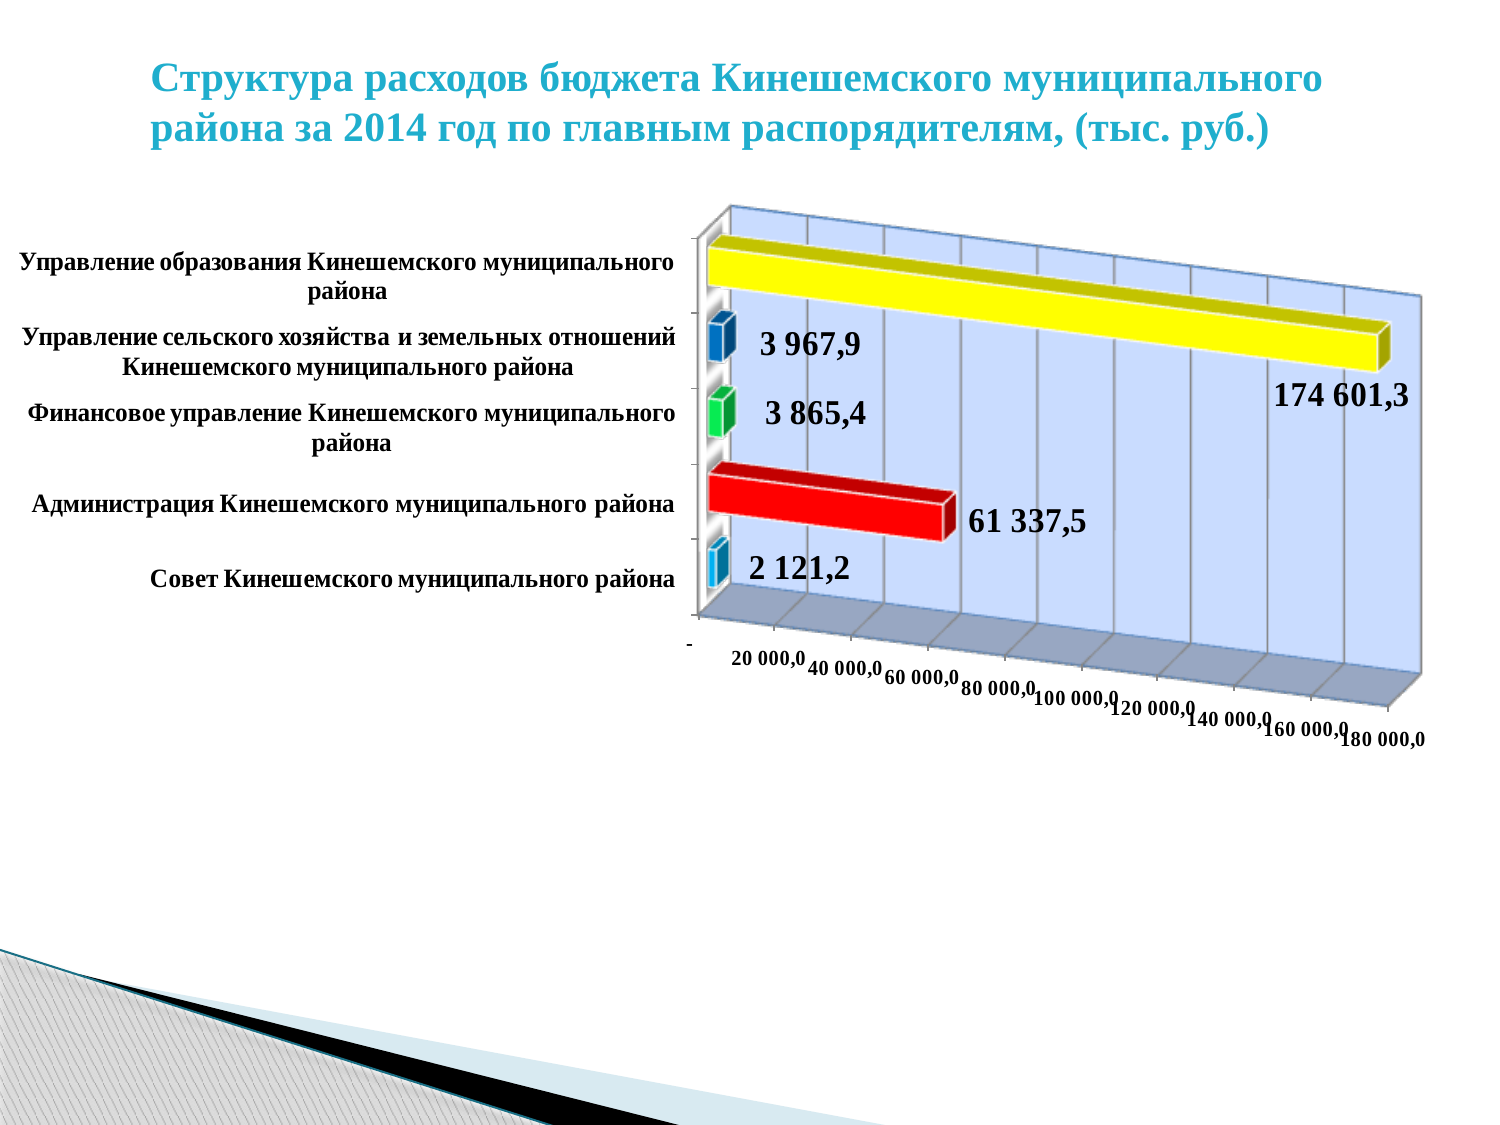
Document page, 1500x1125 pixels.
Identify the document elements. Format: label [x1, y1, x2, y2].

text_box [0, 0, 1500, 953]
